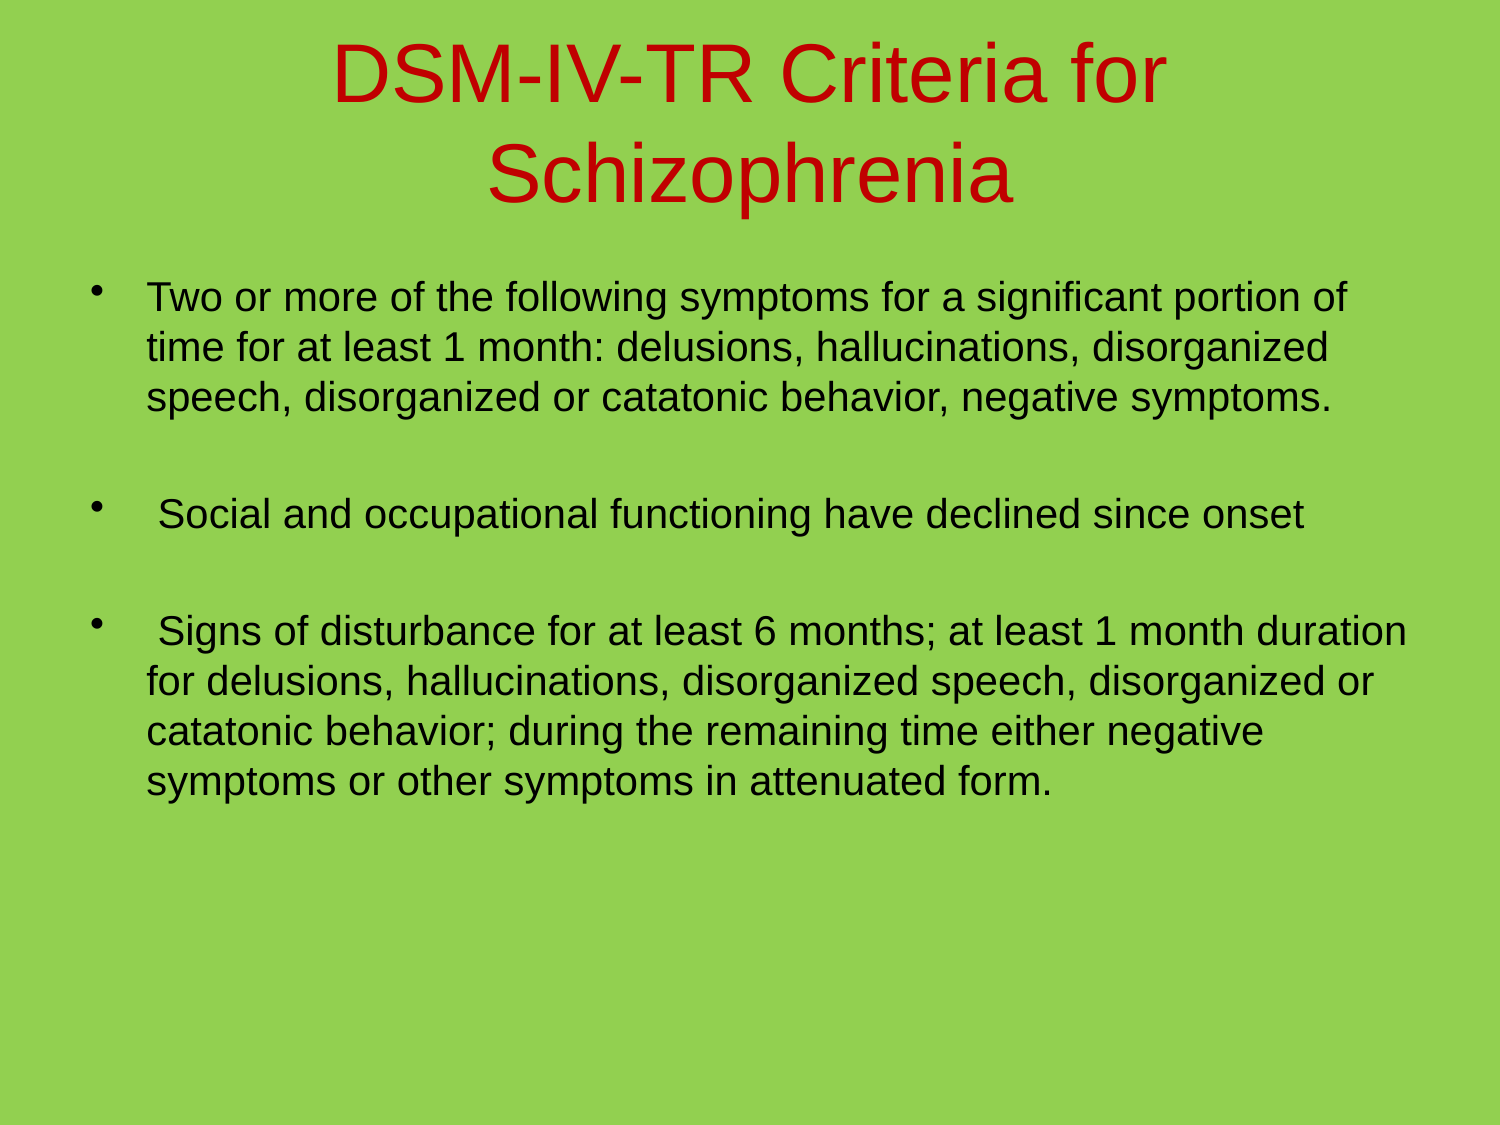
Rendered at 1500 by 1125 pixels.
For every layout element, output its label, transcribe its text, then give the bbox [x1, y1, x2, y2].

title DSM-IV-TR Criteria for Schizophrenia [75, 24, 1425, 213]
list Two or more of the following symptoms for a significant portion of time for at least 1 month: delusions, hallucinations, disorganized speech, disorganized or catatonic behavior, negative symptoms. Social and occupational functioning have declined since onset Signs of disturbance for at least 6 months; at least 1 month duration for delusions, hallucinations, disorganized speech, disorganized or catatonic behavior; during the remaining time either negative symptoms or other symptoms in attenuated form. [75, 262, 1425, 1005]
